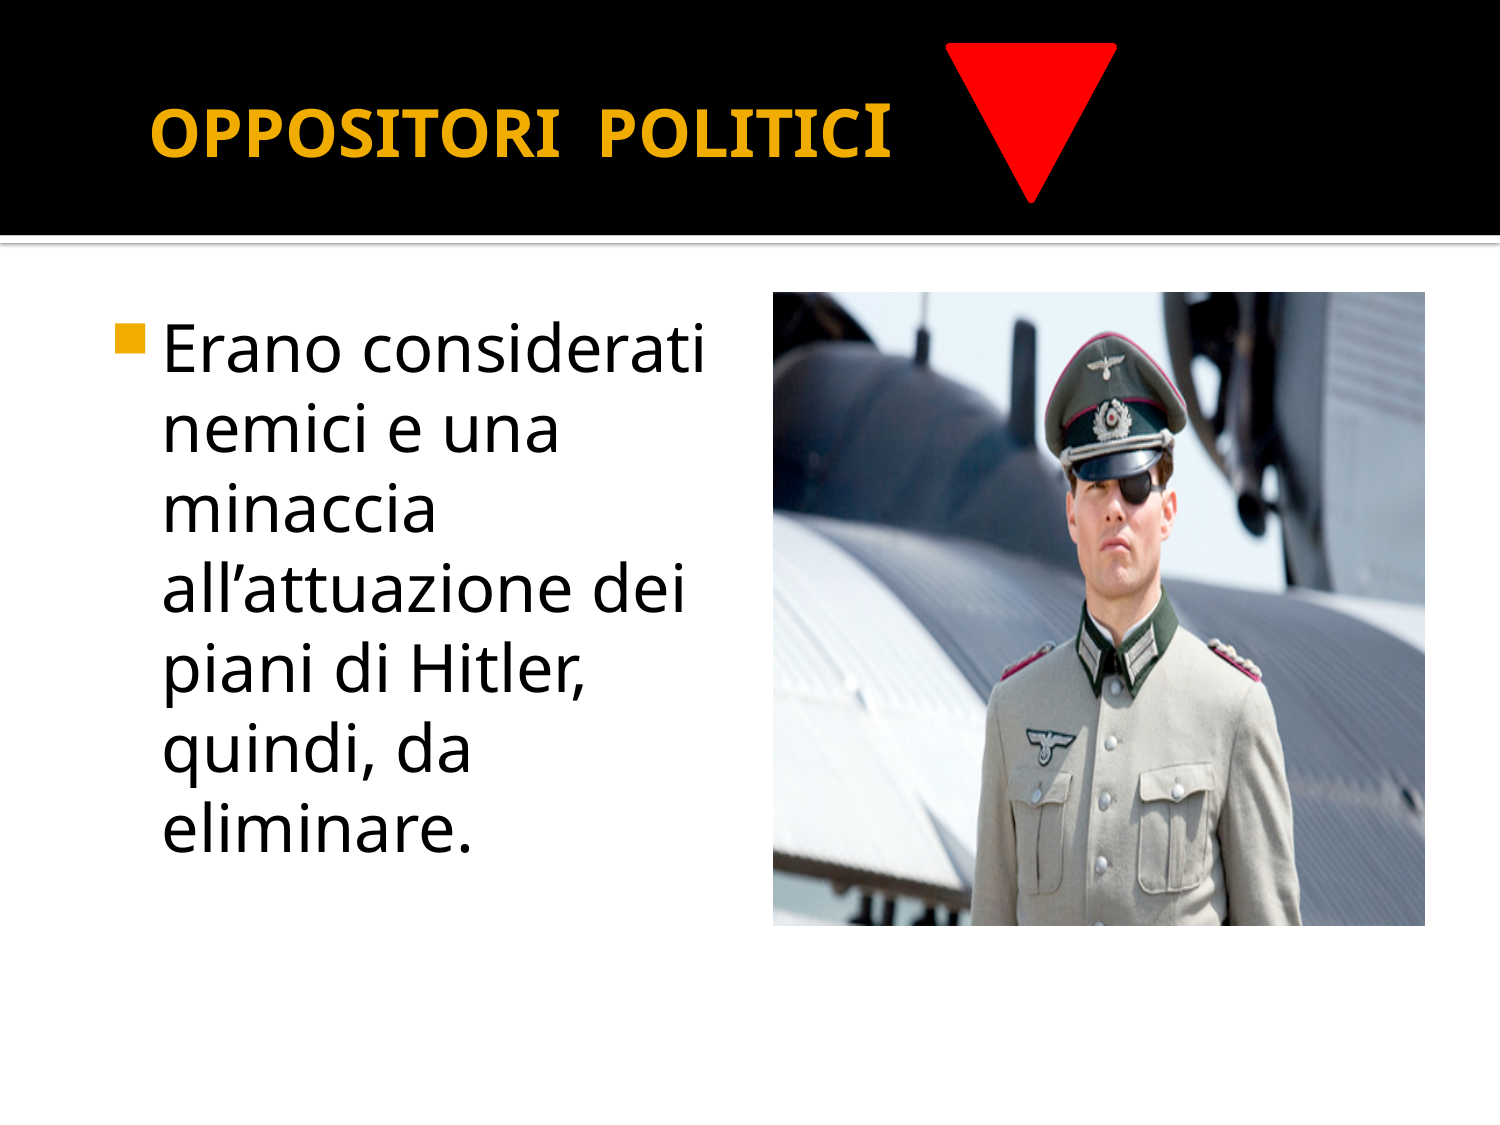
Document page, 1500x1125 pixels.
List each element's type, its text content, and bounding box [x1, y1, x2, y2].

list Erano considerati nemici e una minaccia all’attuazione dei piani di Hitler, quindi, da eliminare. [74, 290, 738, 1050]
title OPPOSITORI POLITICI [75, 24, 1425, 231]
text_box [945, 42, 1117, 204]
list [773, 292, 1425, 926]
